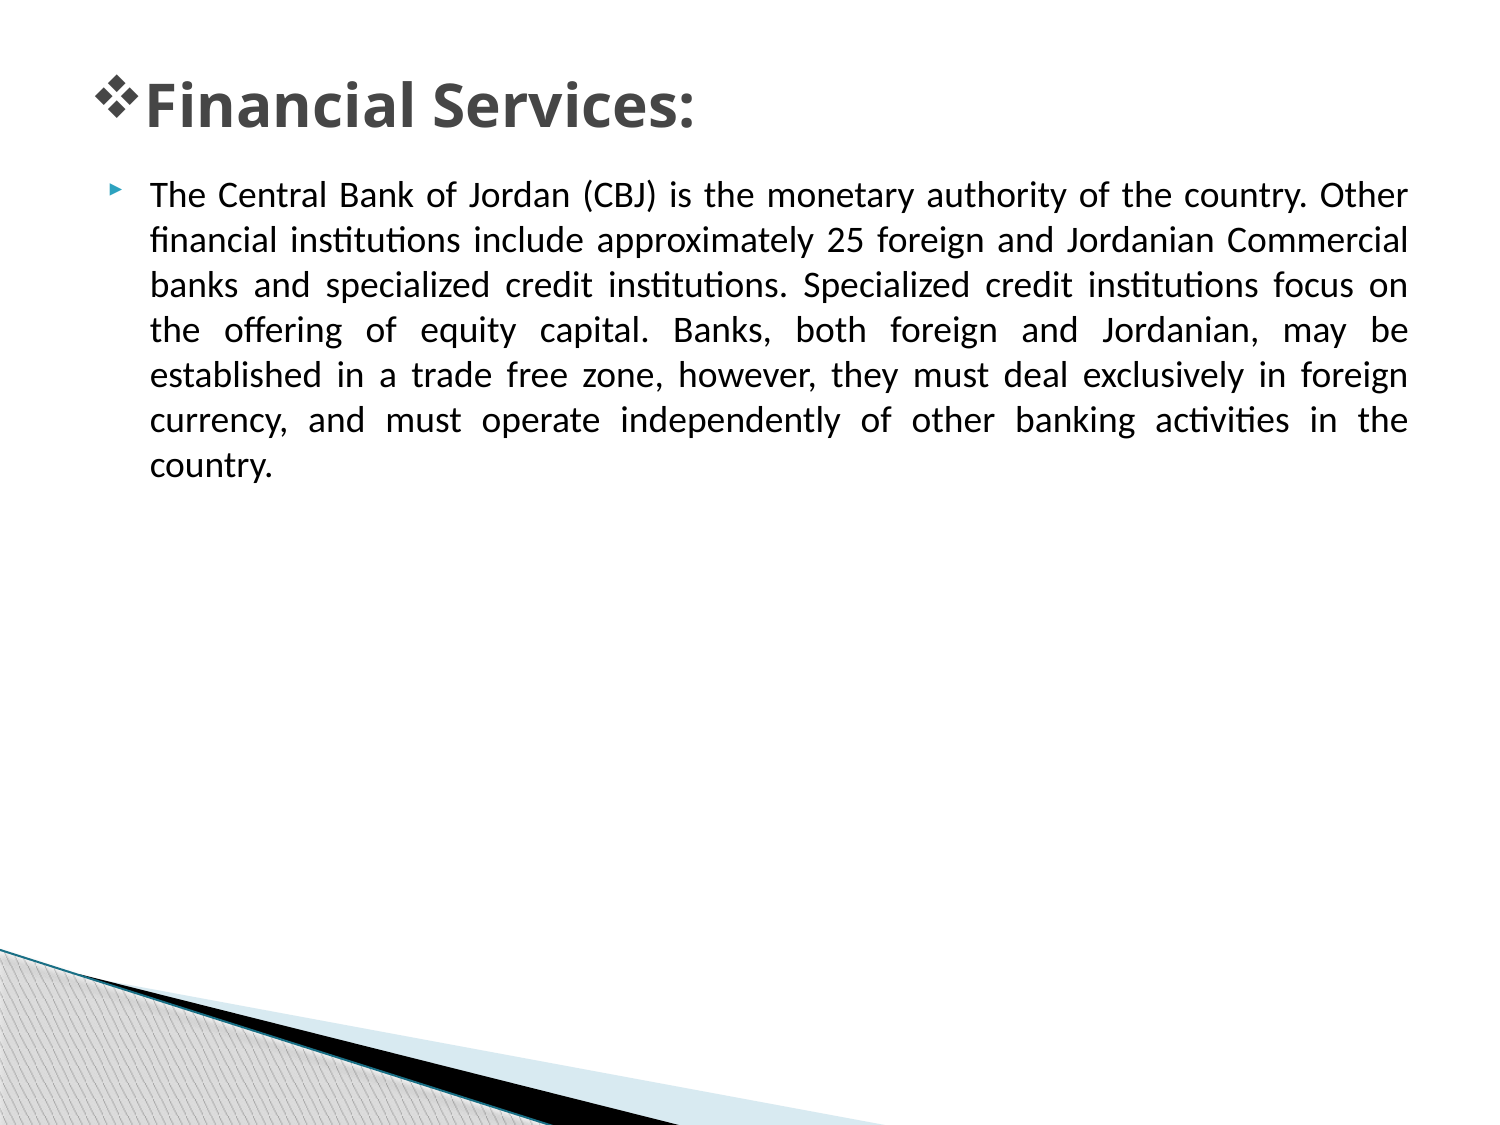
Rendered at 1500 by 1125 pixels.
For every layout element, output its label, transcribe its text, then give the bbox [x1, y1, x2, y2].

list The Central Bank of Jordan (CBJ) is the monetary authority of the country. Other financial institutions include approximately 25 foreign and Jordanian Commercial banks and specialized credit institutions. Specialized credit institutions focus on the offering of equity capital. Banks, both foreign and Jordanian, may be established in a trade free zone, however, they must deal exclusively in foreign currency, and must operate independently of other banking activities in the country. [75, 163, 1425, 986]
title Financial Services: [75, 45, 1425, 163]
